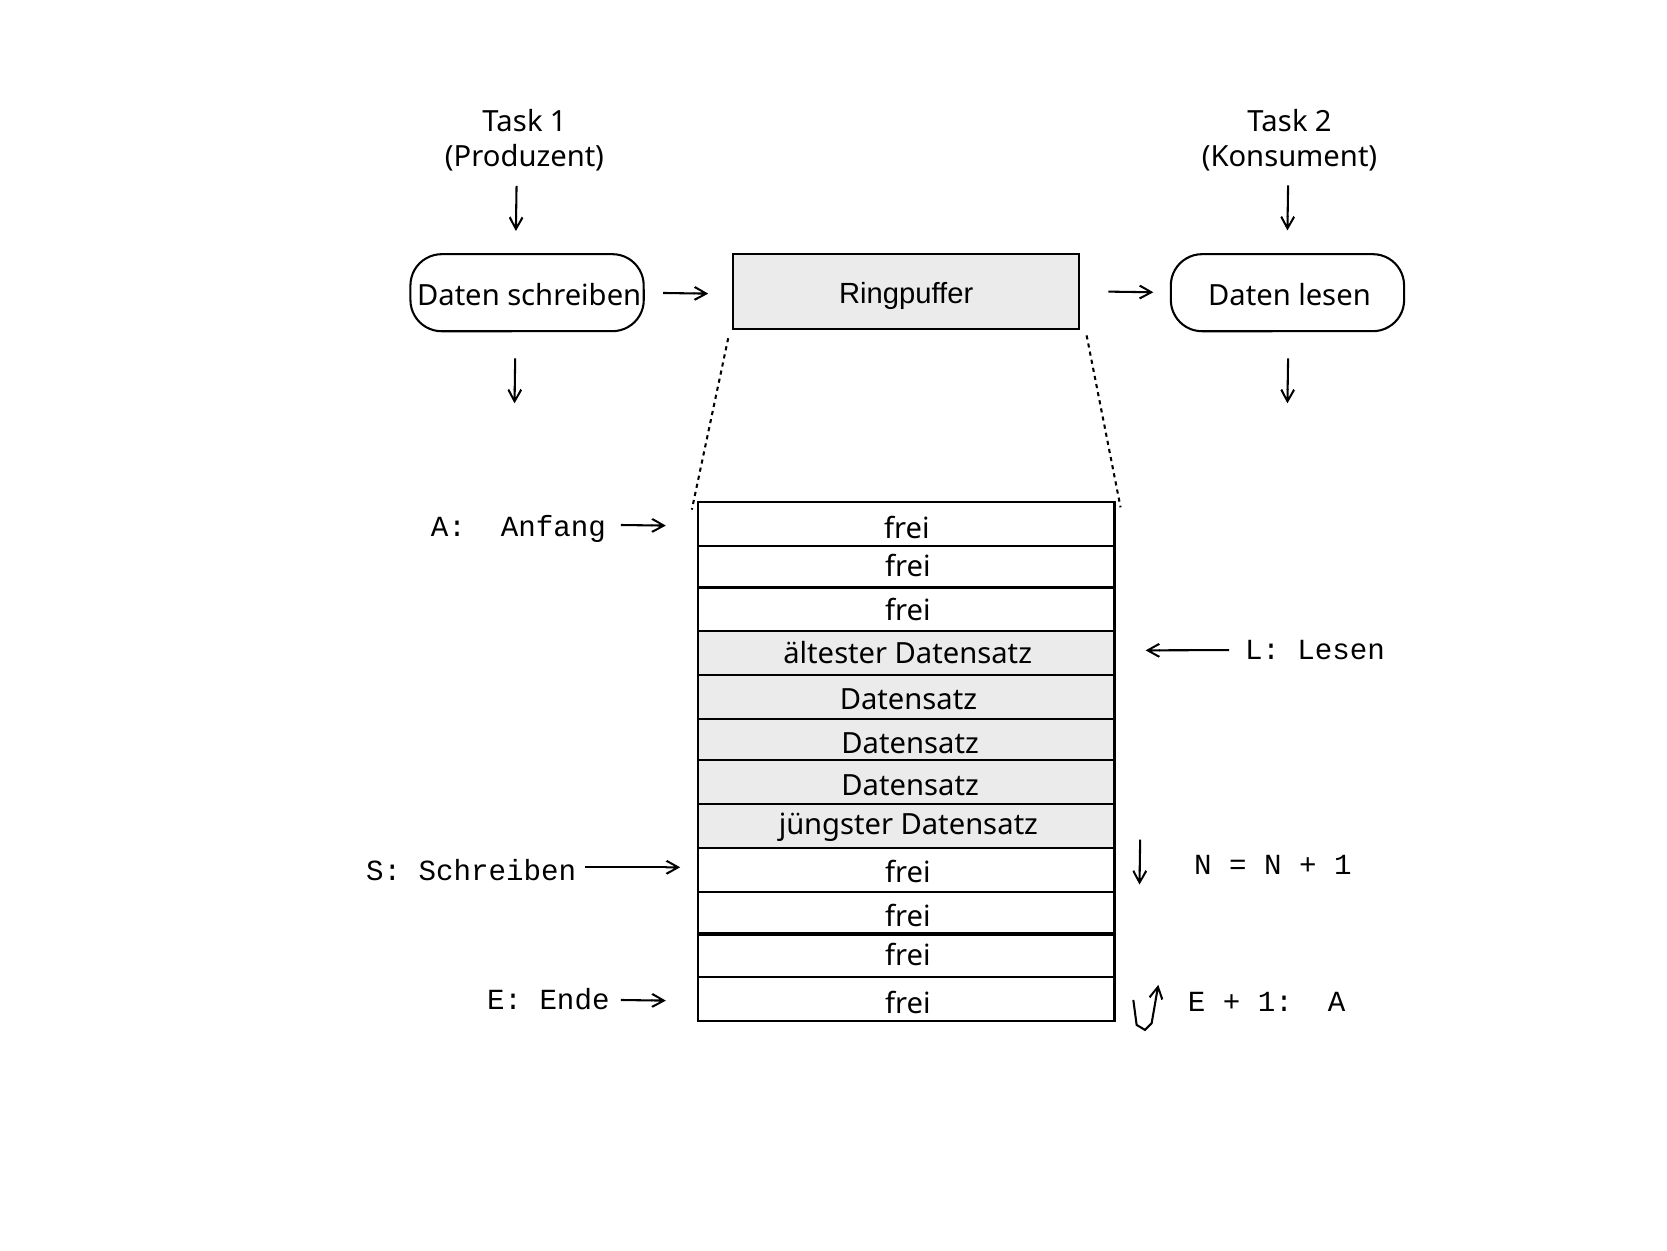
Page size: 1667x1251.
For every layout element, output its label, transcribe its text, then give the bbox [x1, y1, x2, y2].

text_box [986, 718, 1115, 760]
text_box frei [878, 930, 937, 978]
text_box [984, 675, 1115, 718]
text_box [416, 318, 638, 332]
text_box [697, 891, 878, 933]
text_box jüngster Datensatz [772, 799, 1045, 847]
text_box [697, 545, 878, 587]
text_box [697, 502, 1115, 545]
text_box frei [878, 890, 937, 930]
text_box [663, 286, 709, 301]
text_box Datensatz [833, 674, 984, 722]
text_box ältester Datensatz [777, 628, 1039, 676]
text_box [620, 518, 666, 533]
text_box [697, 933, 878, 977]
text_box Task 2 (Konsument) [1185, 96, 1394, 179]
text_box frei [878, 540, 937, 584]
text_box [937, 891, 1115, 933]
text_box [937, 847, 1115, 891]
text_box Daten schreiben [410, 270, 648, 318]
text_box [937, 977, 1115, 1021]
text_box N = N + 1 [1186, 838, 1360, 887]
text_box [1133, 984, 1163, 1031]
text_box [507, 358, 522, 404]
text_box S: Schreiben [359, 845, 583, 893]
text_box L: Lesen [1238, 624, 1392, 672]
text_box [937, 933, 1115, 977]
text_box [697, 587, 878, 631]
text_box [620, 993, 666, 1008]
text_box [508, 185, 524, 231]
text_box [697, 760, 835, 804]
text_box [697, 675, 833, 718]
text_box [697, 718, 835, 760]
text_box [1039, 631, 1115, 675]
text_box [1170, 254, 1405, 332]
text_box frei [878, 584, 937, 628]
text_box [1280, 185, 1295, 231]
text_box [697, 631, 777, 675]
text_box [937, 587, 1115, 631]
text_box Datensatz [835, 759, 986, 807]
text_box [1280, 358, 1295, 404]
text_box E: Ende [480, 974, 616, 1022]
text_box [1132, 839, 1147, 885]
text_box E + 1: A [1181, 976, 1352, 1024]
text_box [1045, 804, 1115, 847]
text_box Task 1 (Produzent) [420, 96, 629, 179]
text_box [937, 545, 1115, 587]
text_box Daten lesen [1201, 270, 1378, 318]
text_box frei [877, 503, 936, 551]
text_box [414, 254, 640, 270]
text_box [697, 804, 772, 847]
text_box [986, 760, 1115, 804]
text_box [697, 977, 878, 1021]
text_box [697, 847, 878, 891]
text_box frei [878, 847, 937, 890]
text_box [1145, 643, 1230, 658]
text_box Datensatz [835, 717, 986, 759]
text_box Ringpuffer [733, 254, 1080, 330]
text_box frei [878, 978, 937, 1026]
text_box A: Anfang [424, 501, 613, 549]
